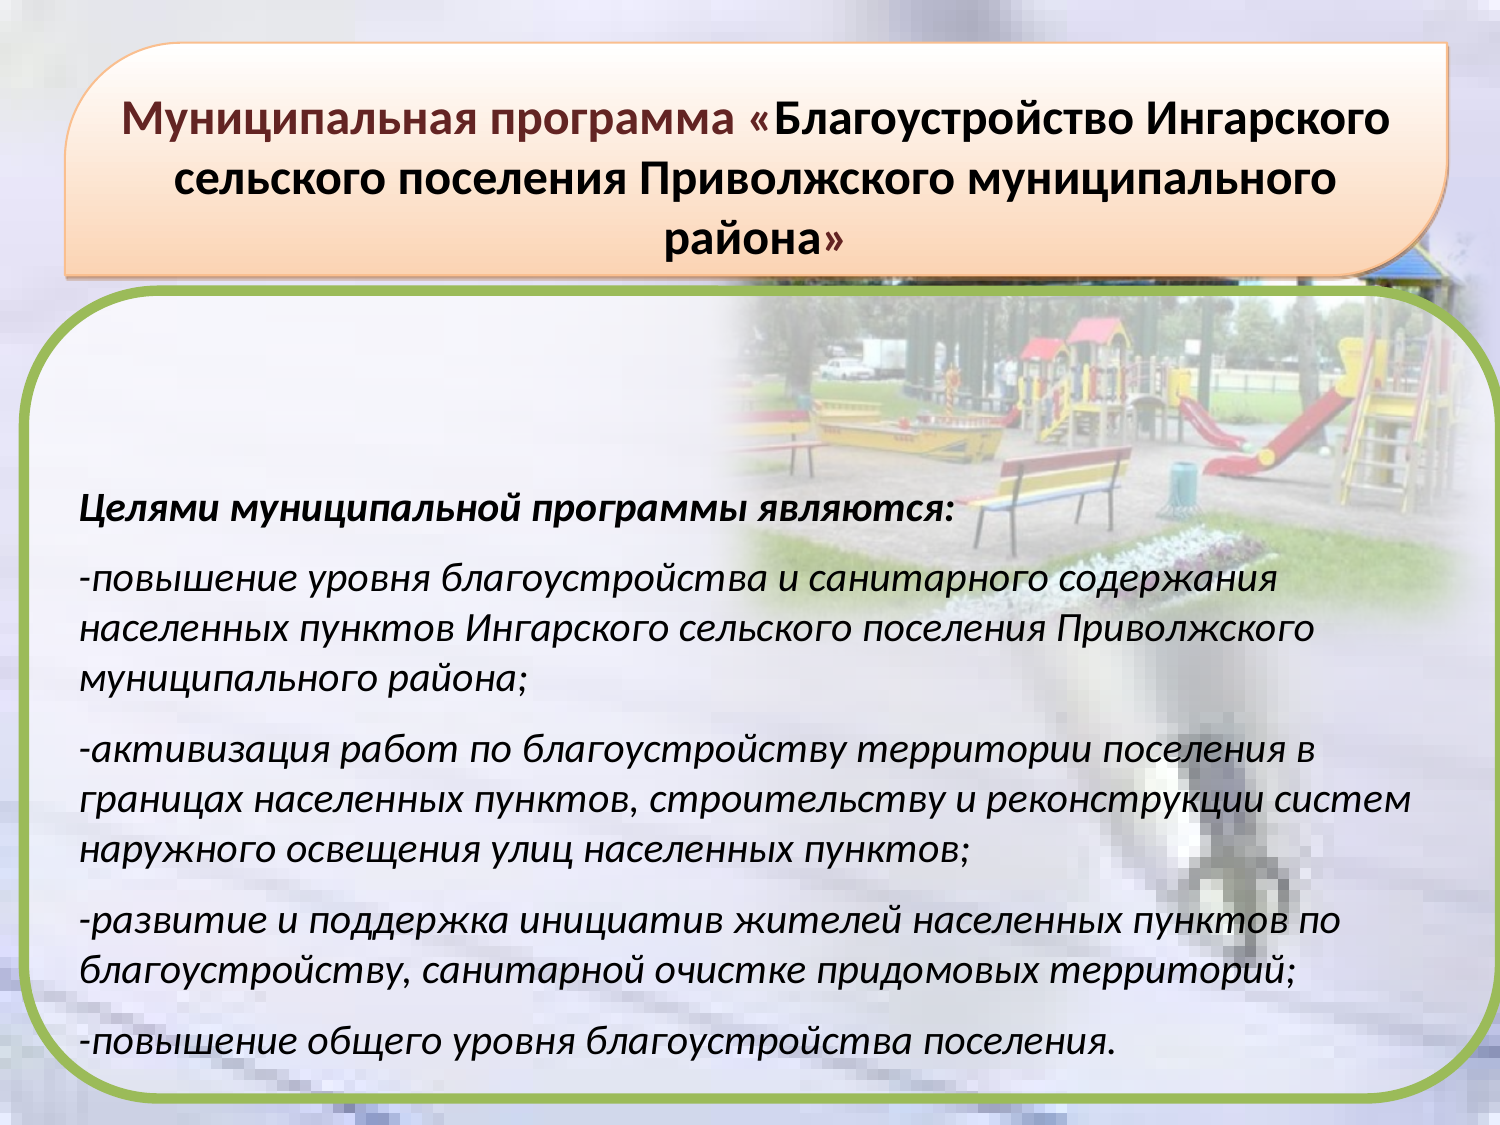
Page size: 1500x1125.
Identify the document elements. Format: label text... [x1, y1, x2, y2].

text_box Муниципальная программа «Благоустройство Ингарского сельского поселения Приволжского муниципального района» [64, 42, 1447, 276]
text_box Целями муниципальной программы являются: -повышение уровня благоустройства и санитарного содержания населенных пунктов Ингарского сельского поселения Приволжского муниципального района; -активизация работ по благоустройству территории поселения в границах населенных пунктов, строительству и реконструкции систем наружного освещения улиц населенных пунктов; -развитие и поддержка инициатив жителей населенных пунктов по благоустройству, санитарной очистке придомовых территорий; -повышение общего уровня благоустройства поселения. [23, 290, 1500, 1099]
picture [0, 0, 1500, 1125]
